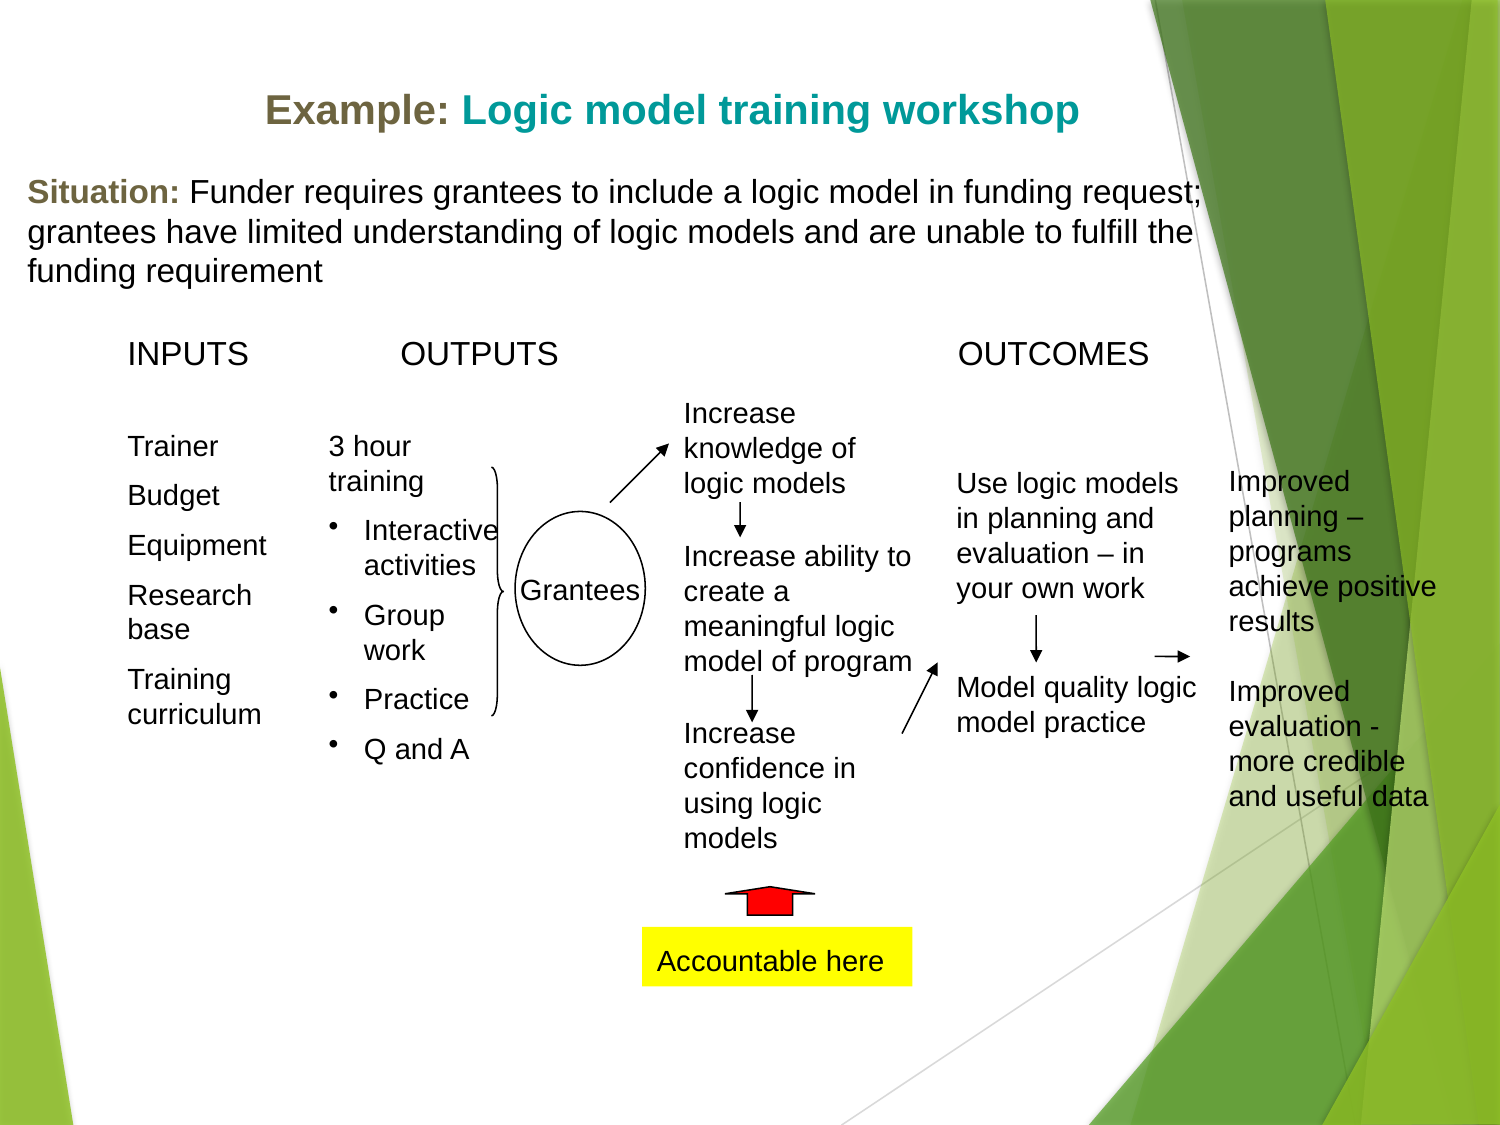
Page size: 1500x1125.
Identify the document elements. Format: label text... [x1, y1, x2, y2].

text_box 3 hour training Interactive activities Group work Practice Q and A [313, 419, 516, 773]
text_box [1030, 615, 1043, 663]
text_box [745, 674, 759, 723]
text_box Improved planning – programs achieve positive results Improved evaluation - more credible and useful data [1213, 455, 1463, 890]
text_box Trainer Budget Equipment Research base Training curriculum [112, 419, 302, 738]
text_box Increase knowledge of logic models Increase ability to create a meaningful logic model of program Increase confidence in using logic models [668, 387, 938, 862]
text_box INPUTS [112, 324, 279, 380]
text_box [609, 443, 669, 503]
text_box Accountable here [642, 926, 913, 987]
text_box Grantees [515, 511, 646, 666]
text_box [901, 662, 938, 734]
text_box [724, 886, 816, 916]
text_box [882, 380, 1297, 449]
text_box [1154, 650, 1191, 663]
text_box OUTPUTS [302, 324, 658, 380]
text_box [491, 467, 504, 716]
text_box OUTCOMES [680, 324, 1427, 380]
text_box Example: Logic model training workshop [249, 75, 1125, 140]
text_box [733, 502, 747, 538]
text_box Situation: Funder requires grantees to include a logic model in funding request; grantees have limited understanding of logic models and are unable to fulfill the funding requirement [12, 162, 1275, 297]
text_box Use logic models in planning and evaluation – in your own work Model quality logic model practice [941, 407, 1214, 796]
